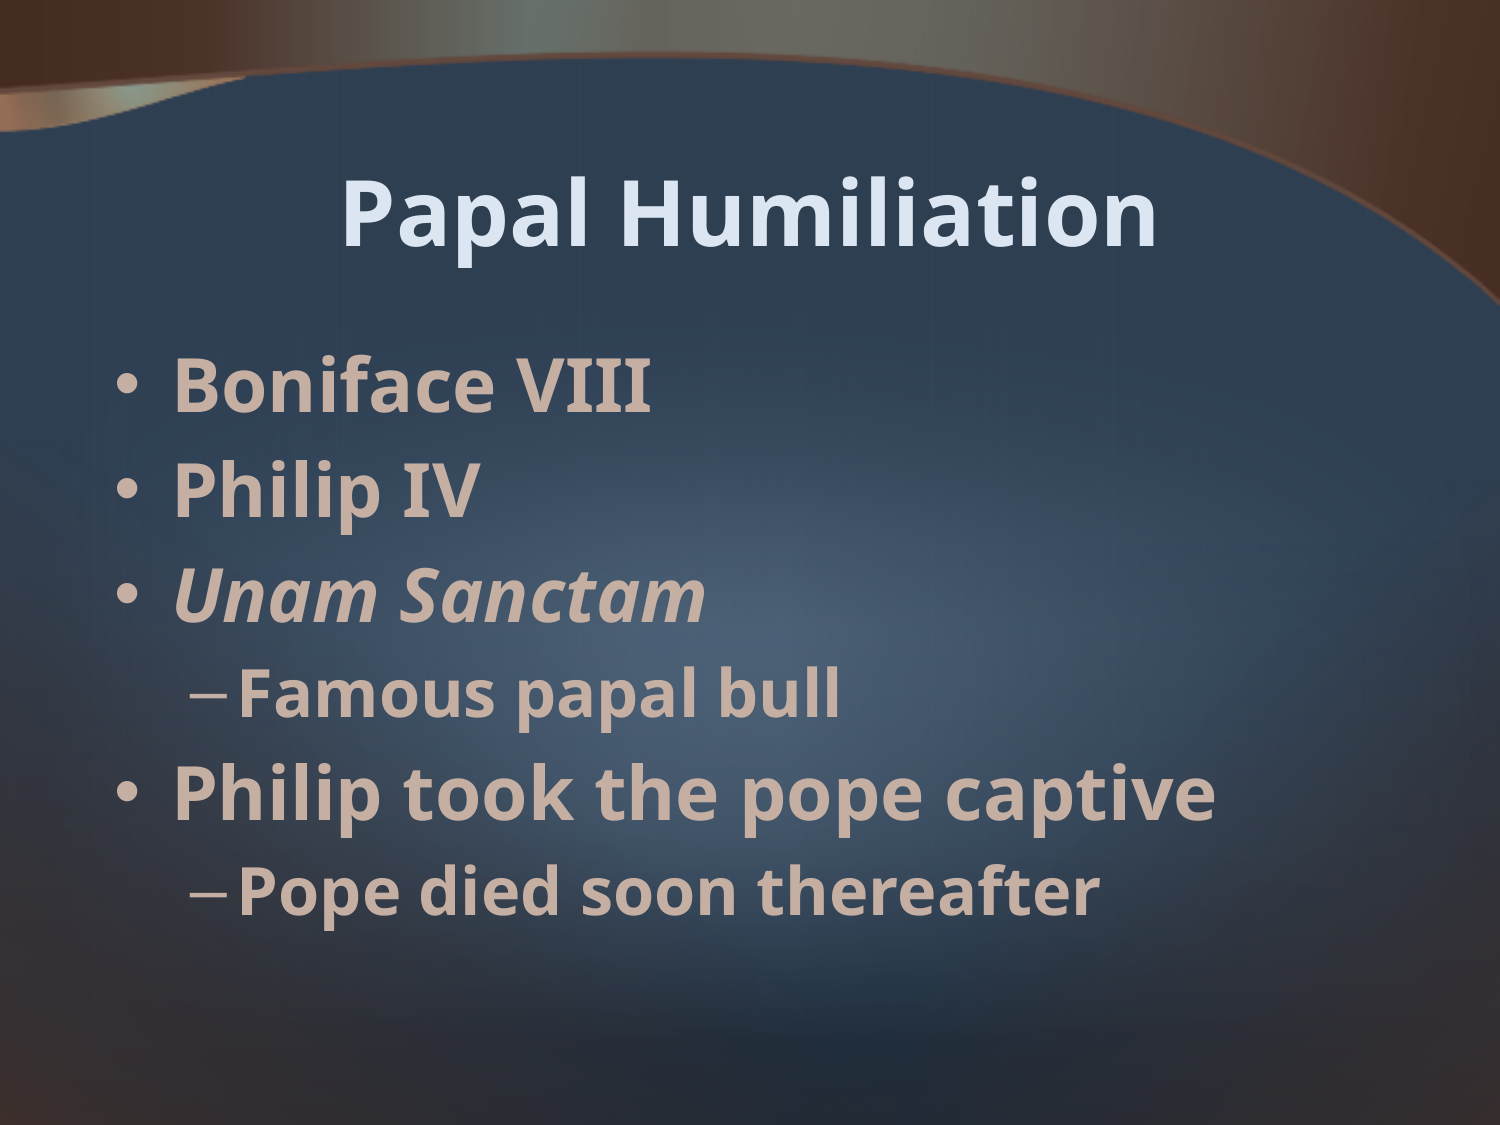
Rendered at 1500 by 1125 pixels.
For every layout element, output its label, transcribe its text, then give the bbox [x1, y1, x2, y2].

title Papal Humiliation [99, 114, 1400, 305]
picture [0, 0, 1500, 1125]
list Boniface VIII Philip IV Unam Sanctam Famous papal bull Philip took the pope captive Pope died soon thereafter [99, 329, 1401, 1073]
